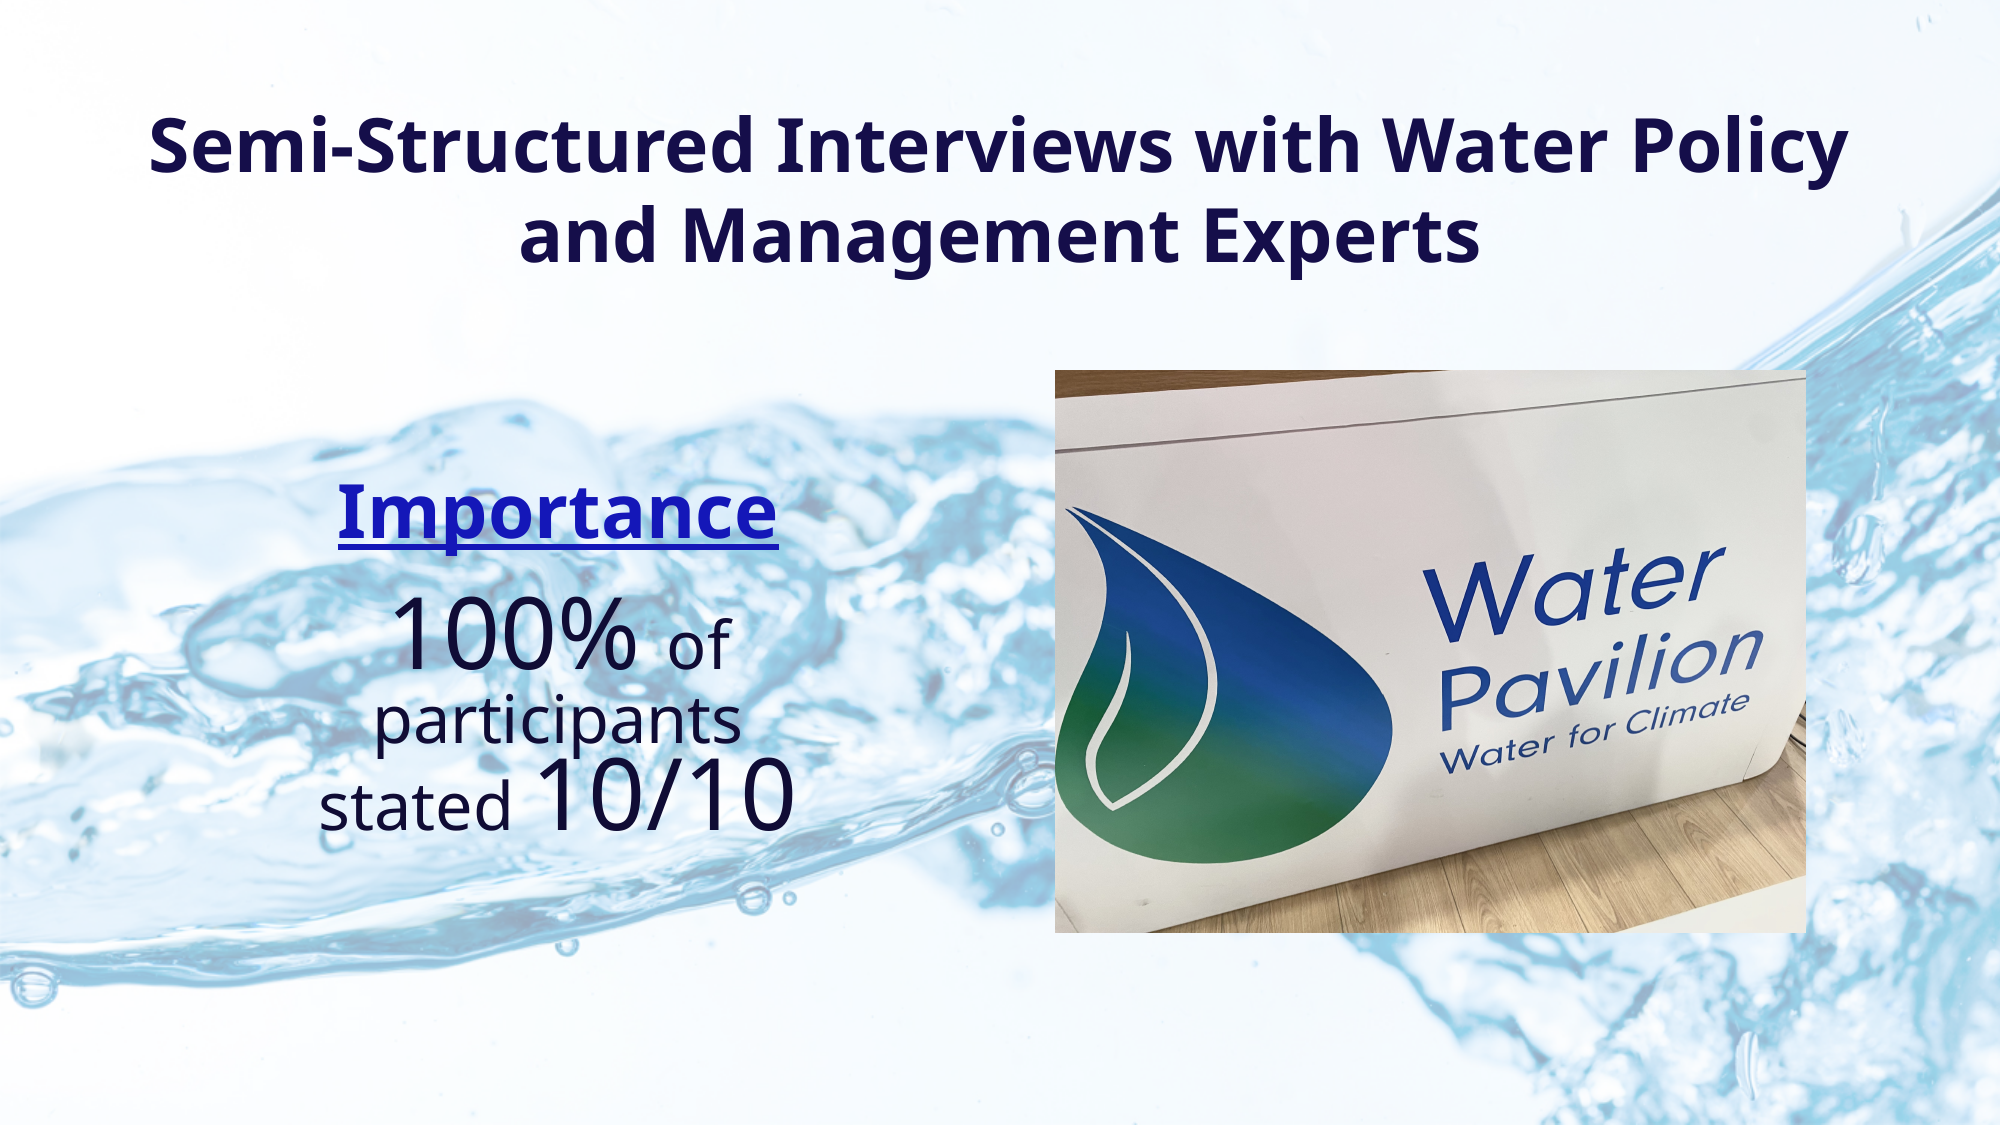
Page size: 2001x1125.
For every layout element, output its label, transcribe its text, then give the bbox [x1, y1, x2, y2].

text_box 100% of participants stated 10/10 [194, 615, 923, 858]
picture [1055, 370, 1806, 933]
text_box Semi-Structured Interviews with Water Policy and Management Experts [113, 90, 1886, 285]
text_box Importance [270, 456, 846, 561]
